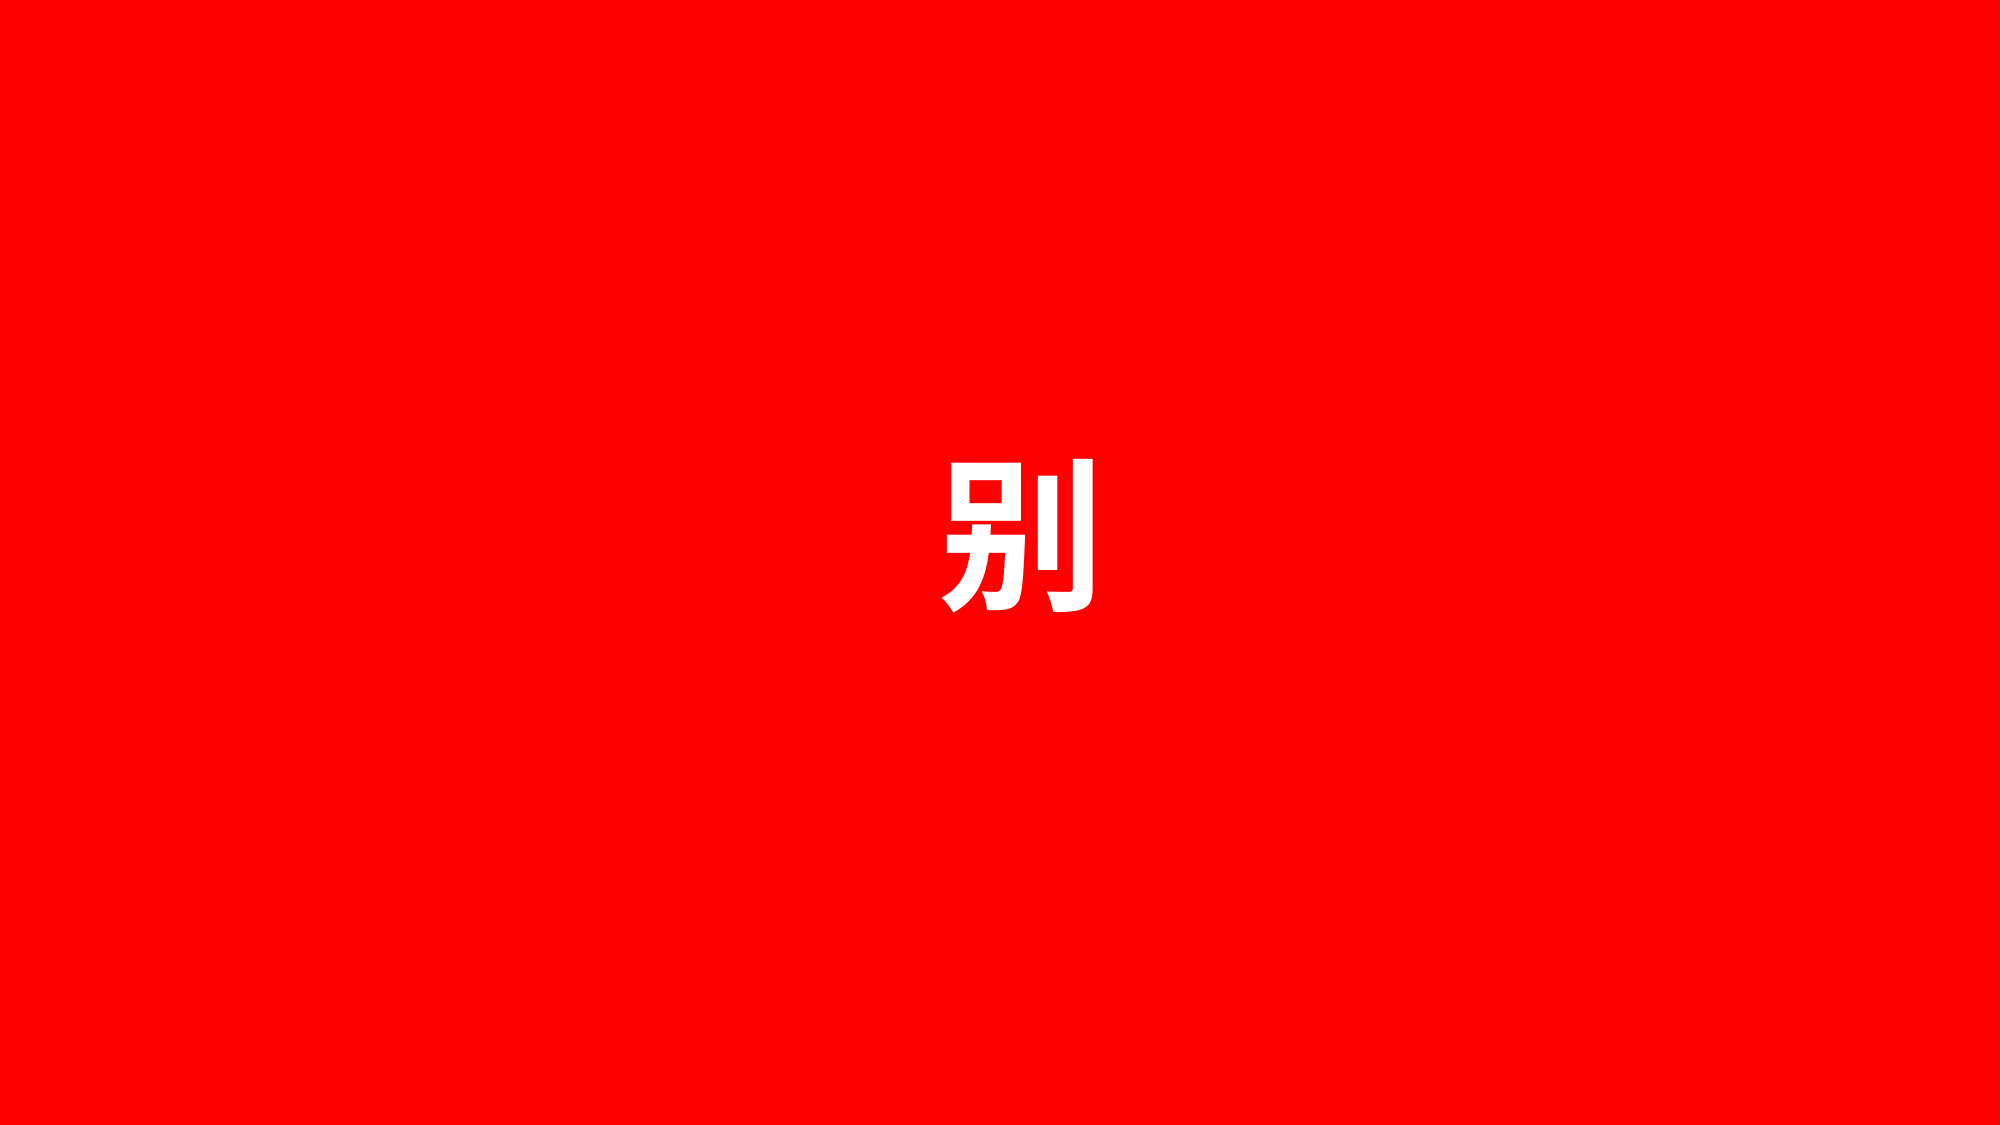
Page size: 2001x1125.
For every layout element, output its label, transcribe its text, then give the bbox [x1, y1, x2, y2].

text_box 别 [923, 423, 1841, 638]
